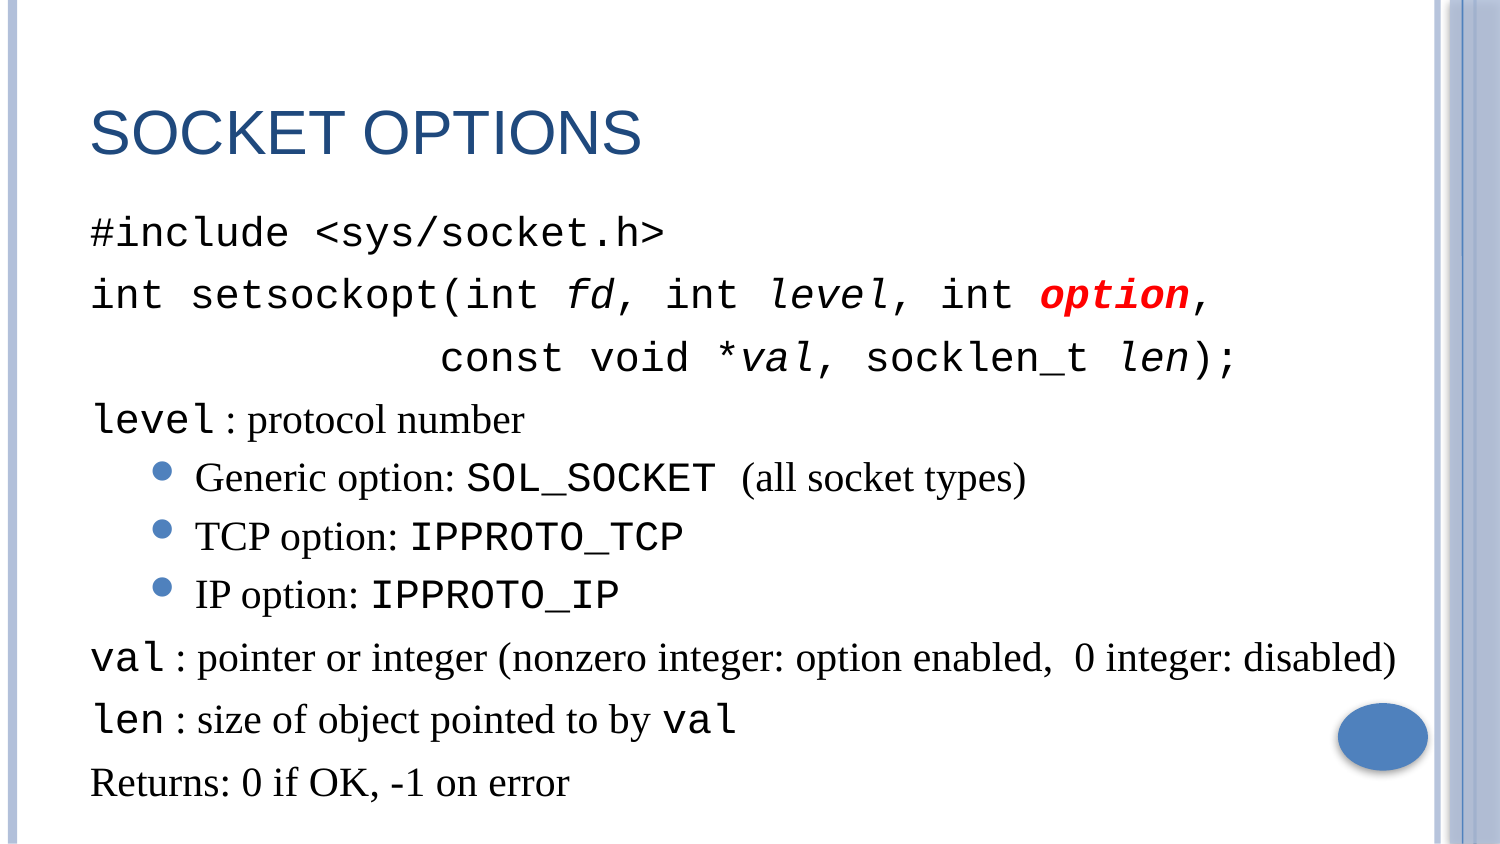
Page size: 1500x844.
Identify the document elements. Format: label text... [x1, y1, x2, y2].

title Socket Options [75, 33, 1300, 175]
list #include <sys/socket.h> int setsockopt(int fd, int level, int option, const void *val, socklen_t len); level : protocol number Generic option: SOL_SOCKET (all socket types) TCP option: IPPROTO_TCP IP option: IPPROTO_IP val : pointer or integer (nonzero integer: option enabled, 0 integer: disabled) len : size of object pointed to by val Returns: 0 if OK, -1 on error [75, 196, 1475, 797]
